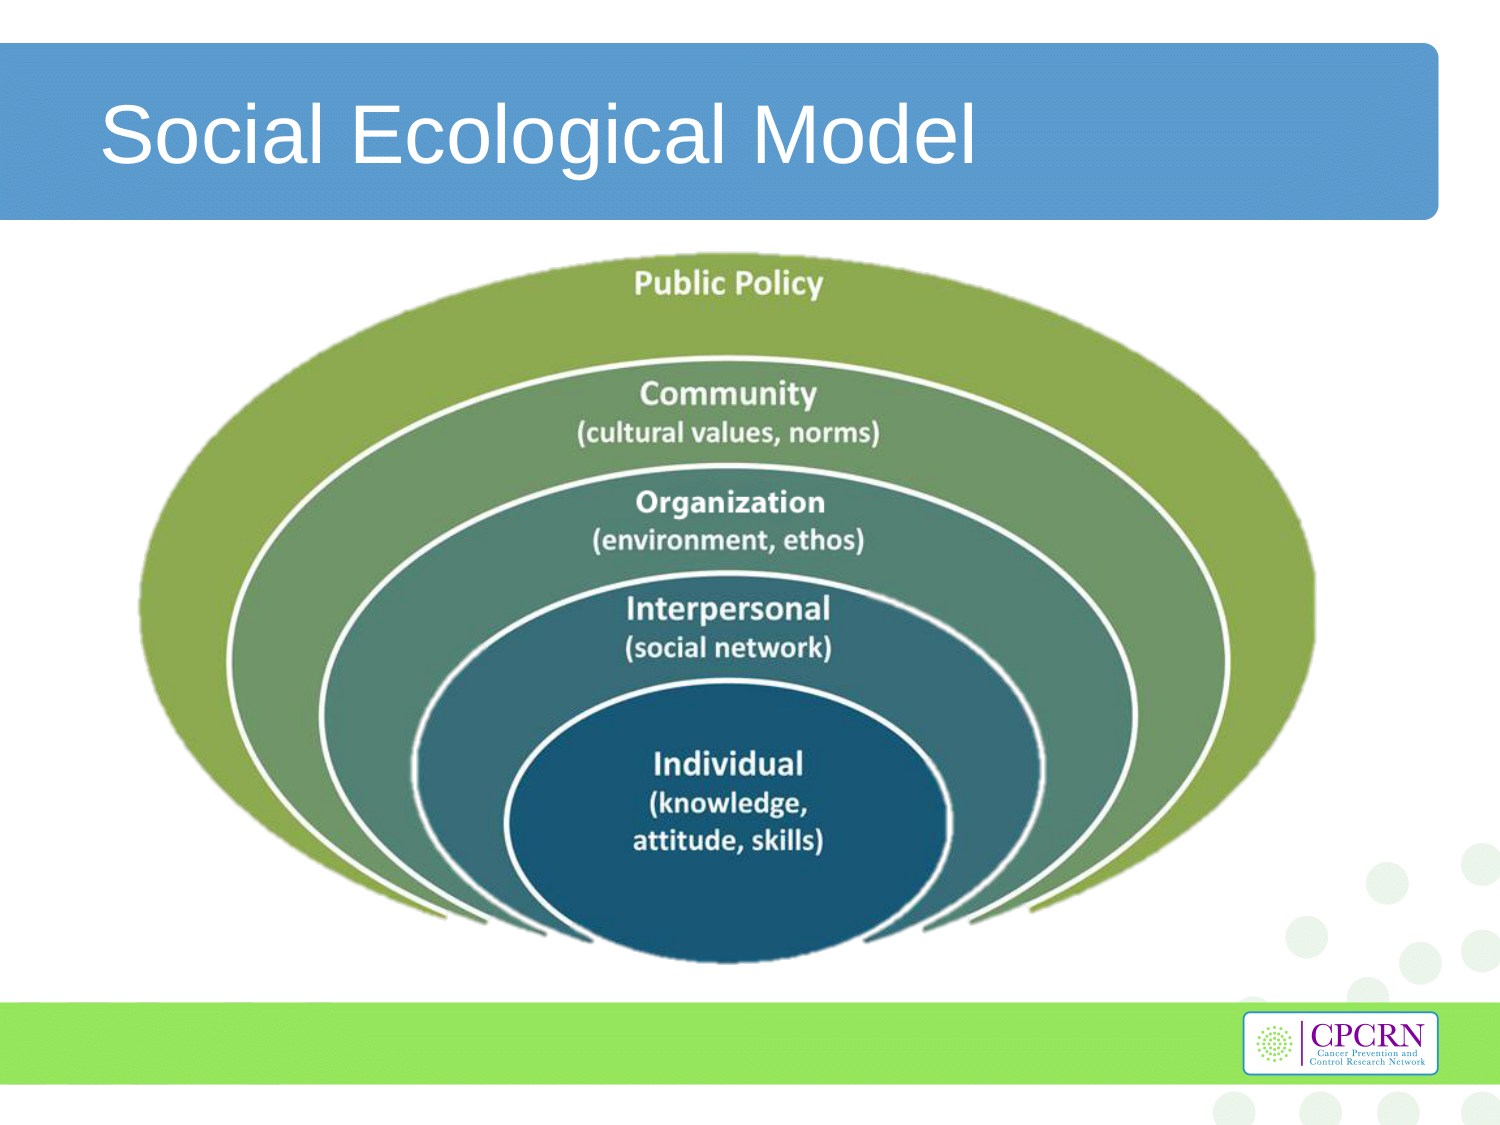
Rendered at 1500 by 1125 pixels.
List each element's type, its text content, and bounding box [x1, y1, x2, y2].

title Social Ecological Model [84, 36, 1500, 225]
picture [0, 0, 1500, 1125]
